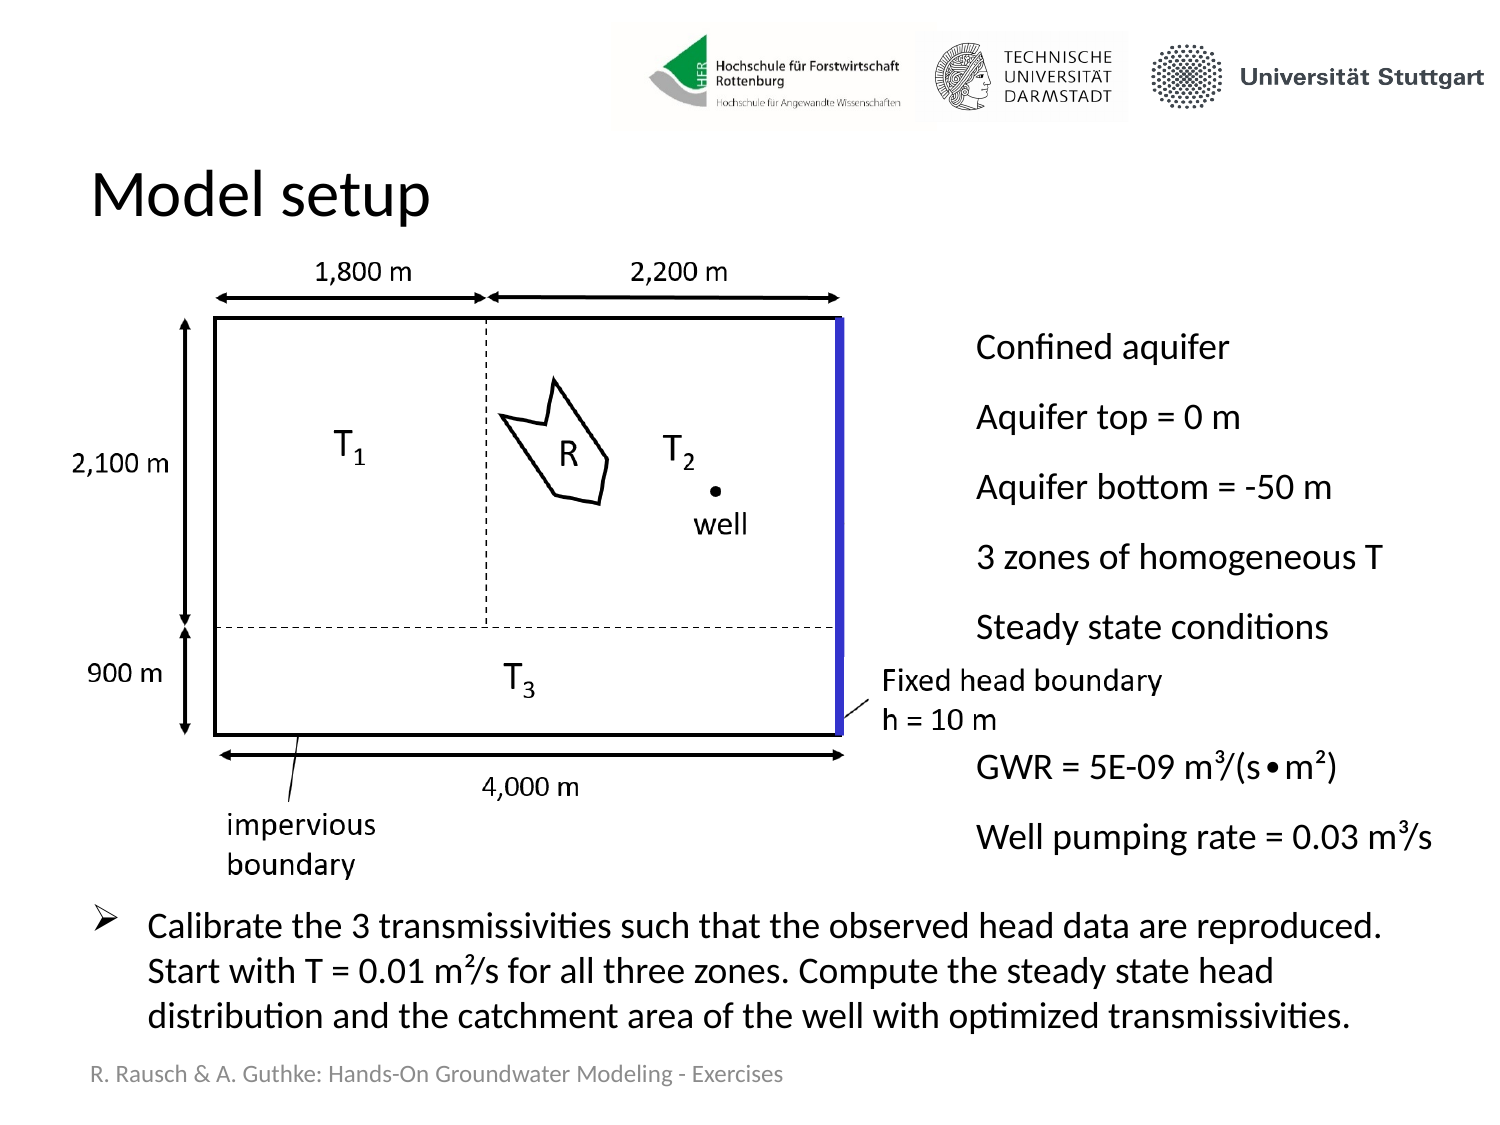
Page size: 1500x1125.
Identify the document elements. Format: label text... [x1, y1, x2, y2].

slide_number R. Rausch & A. Guthke: Hands-On Groundwater Modeling - Exercises [75, 1042, 916, 1103]
picture [611, 22, 1129, 131]
text_box Calibrate the 3 transmissivities such that the observed head data are reproduced. Start with T = 0.01 m²/s for all three zones. Compute the steady state head distribution and the catchment area of the well with optimized transmissivities. [76, 893, 1425, 1043]
text_box Confined aquifer Aquifer top = 0 m Aquifer bottom = -50 m 3 zones of homogeneous T Steady state conditions GWR = 5E-09 m³/(s∙m²) Well pumping rate = 0.03 m³/s [961, 314, 1448, 934]
picture [1151, 44, 1491, 109]
picture [52, 243, 1182, 903]
title Model setup [75, 136, 1425, 244]
